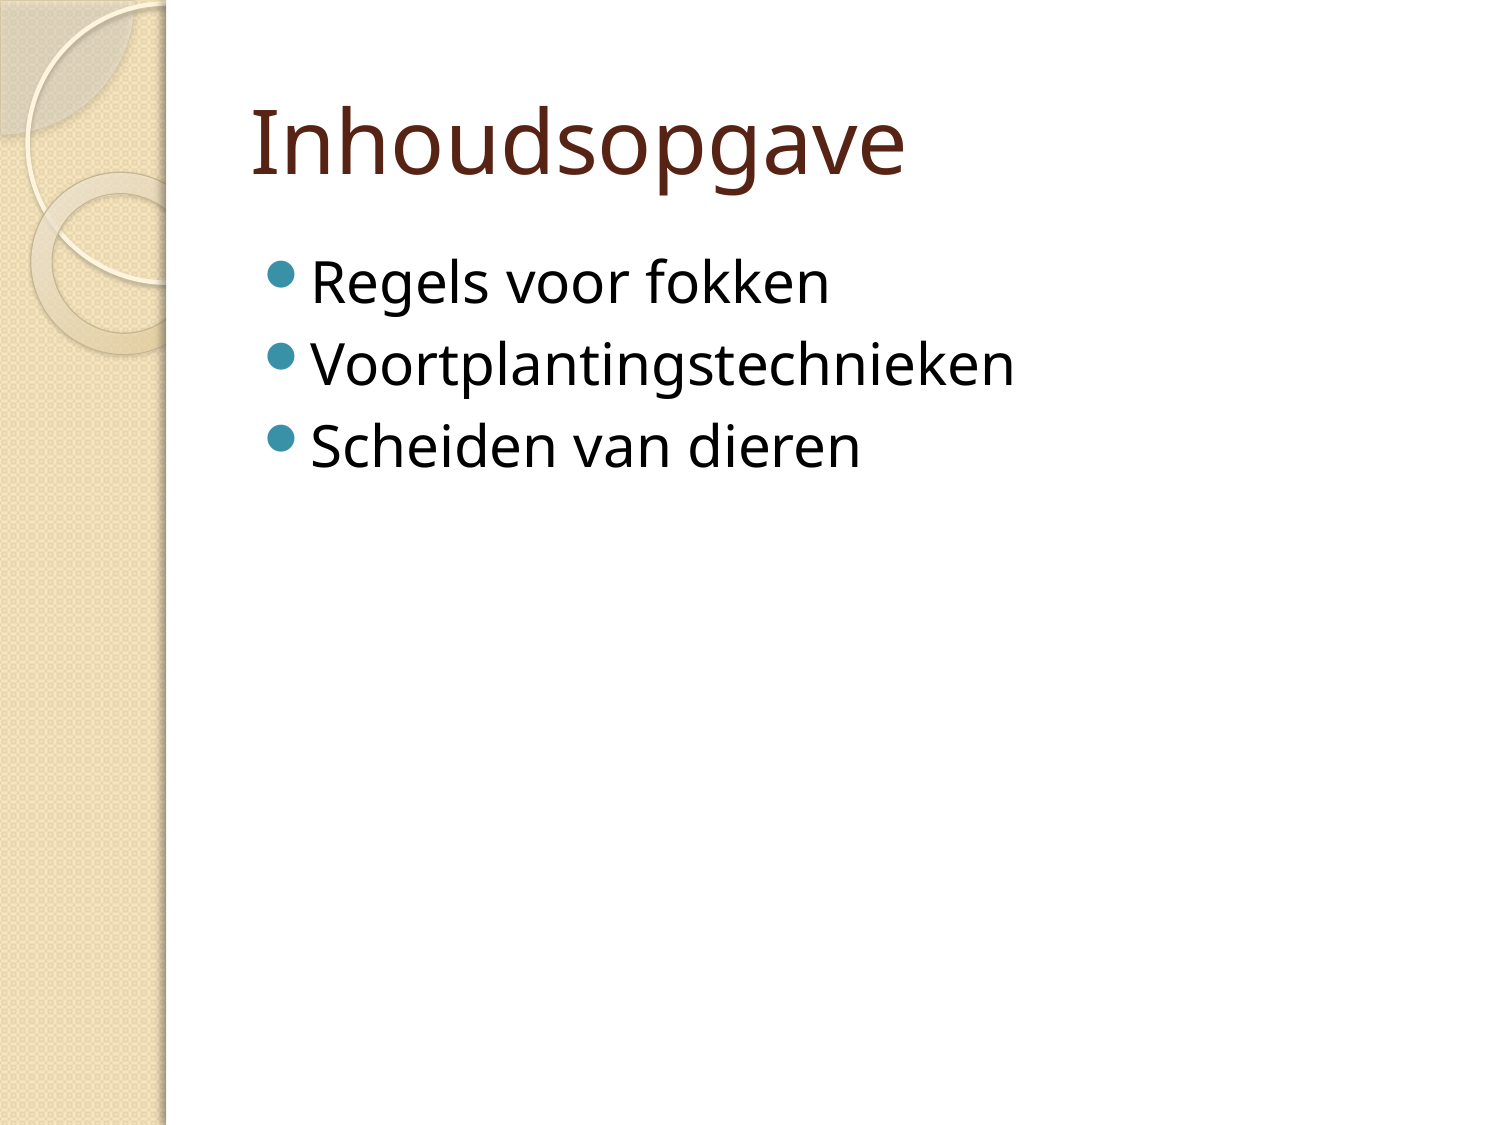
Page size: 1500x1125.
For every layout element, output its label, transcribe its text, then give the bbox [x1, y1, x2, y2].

title Inhoudsopgave [235, 45, 1466, 233]
list Regels voor fokken Voortplantingstechnieken Scheiden van dieren [235, 237, 1466, 1025]
